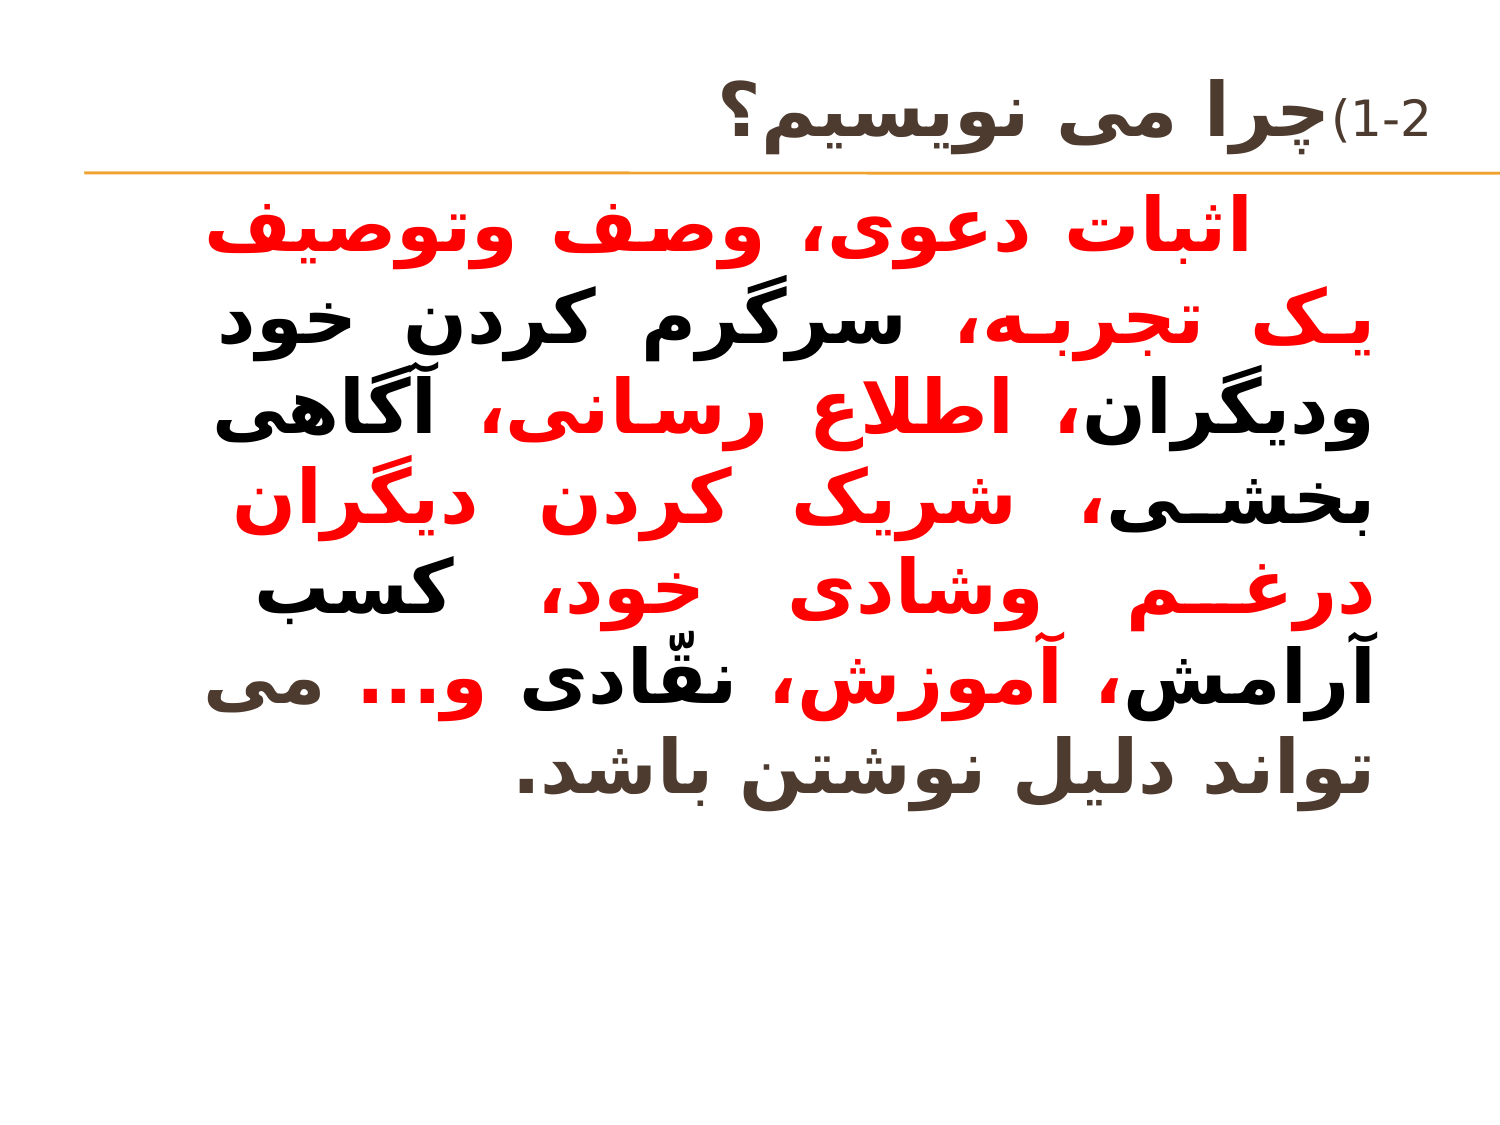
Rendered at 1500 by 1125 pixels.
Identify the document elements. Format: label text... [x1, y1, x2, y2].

list 1-2)چرا می نویسیم؟ اثبات دعوی، وصف وتوصیف یک تجربه، سرگرم کردن خود ودیگران، اطلاع رسانی، آگاهی بخشی، شریک کردن دیگران درغم وشادی خود، کسب آرامش، آموزش، نقّادی و... می تواند دلیل نوشتن باشد. [183, 54, 1447, 1017]
